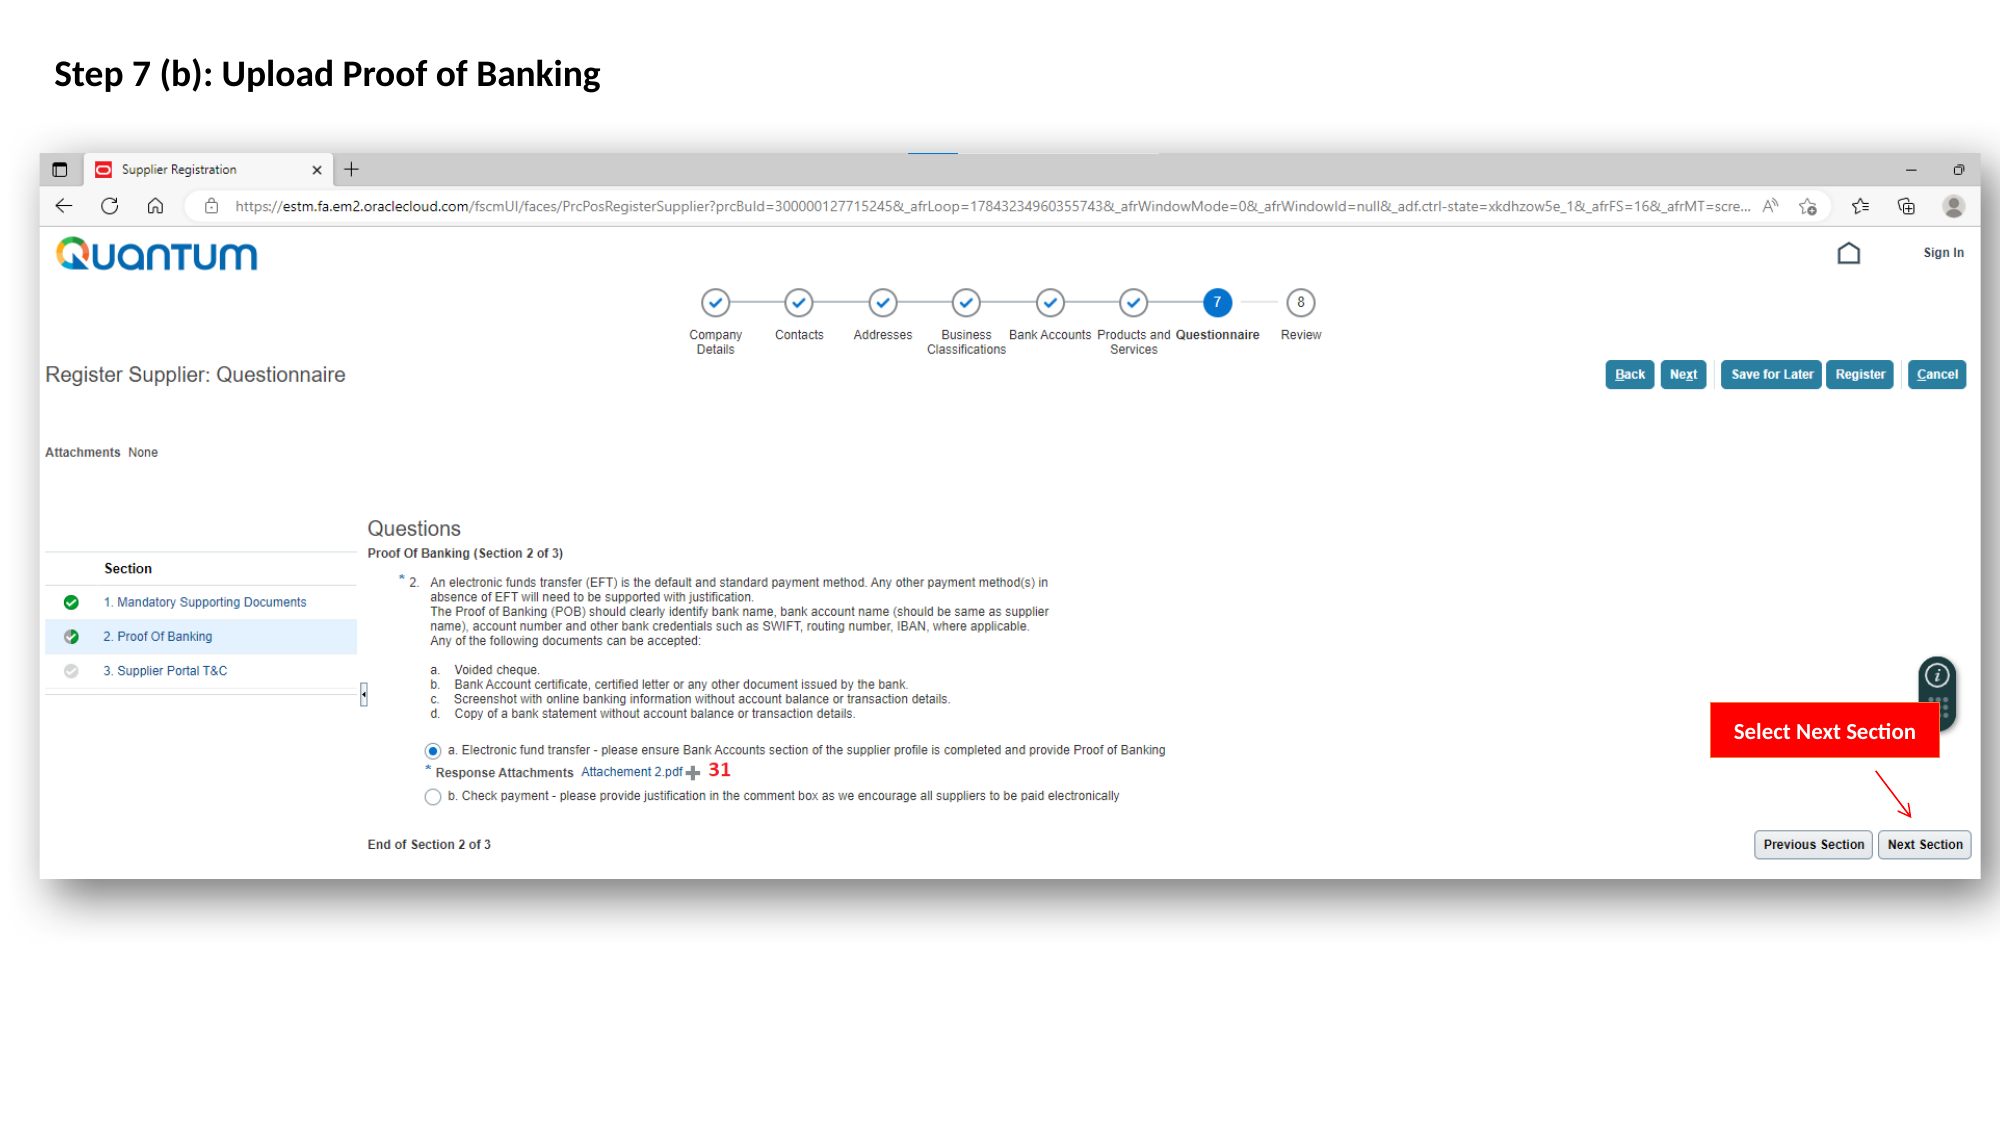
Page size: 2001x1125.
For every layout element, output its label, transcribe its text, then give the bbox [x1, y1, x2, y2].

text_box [1875, 770, 1912, 818]
text_box Step 7 (b): Upload Proof of Banking [39, 41, 1040, 101]
picture [39, 153, 1981, 879]
